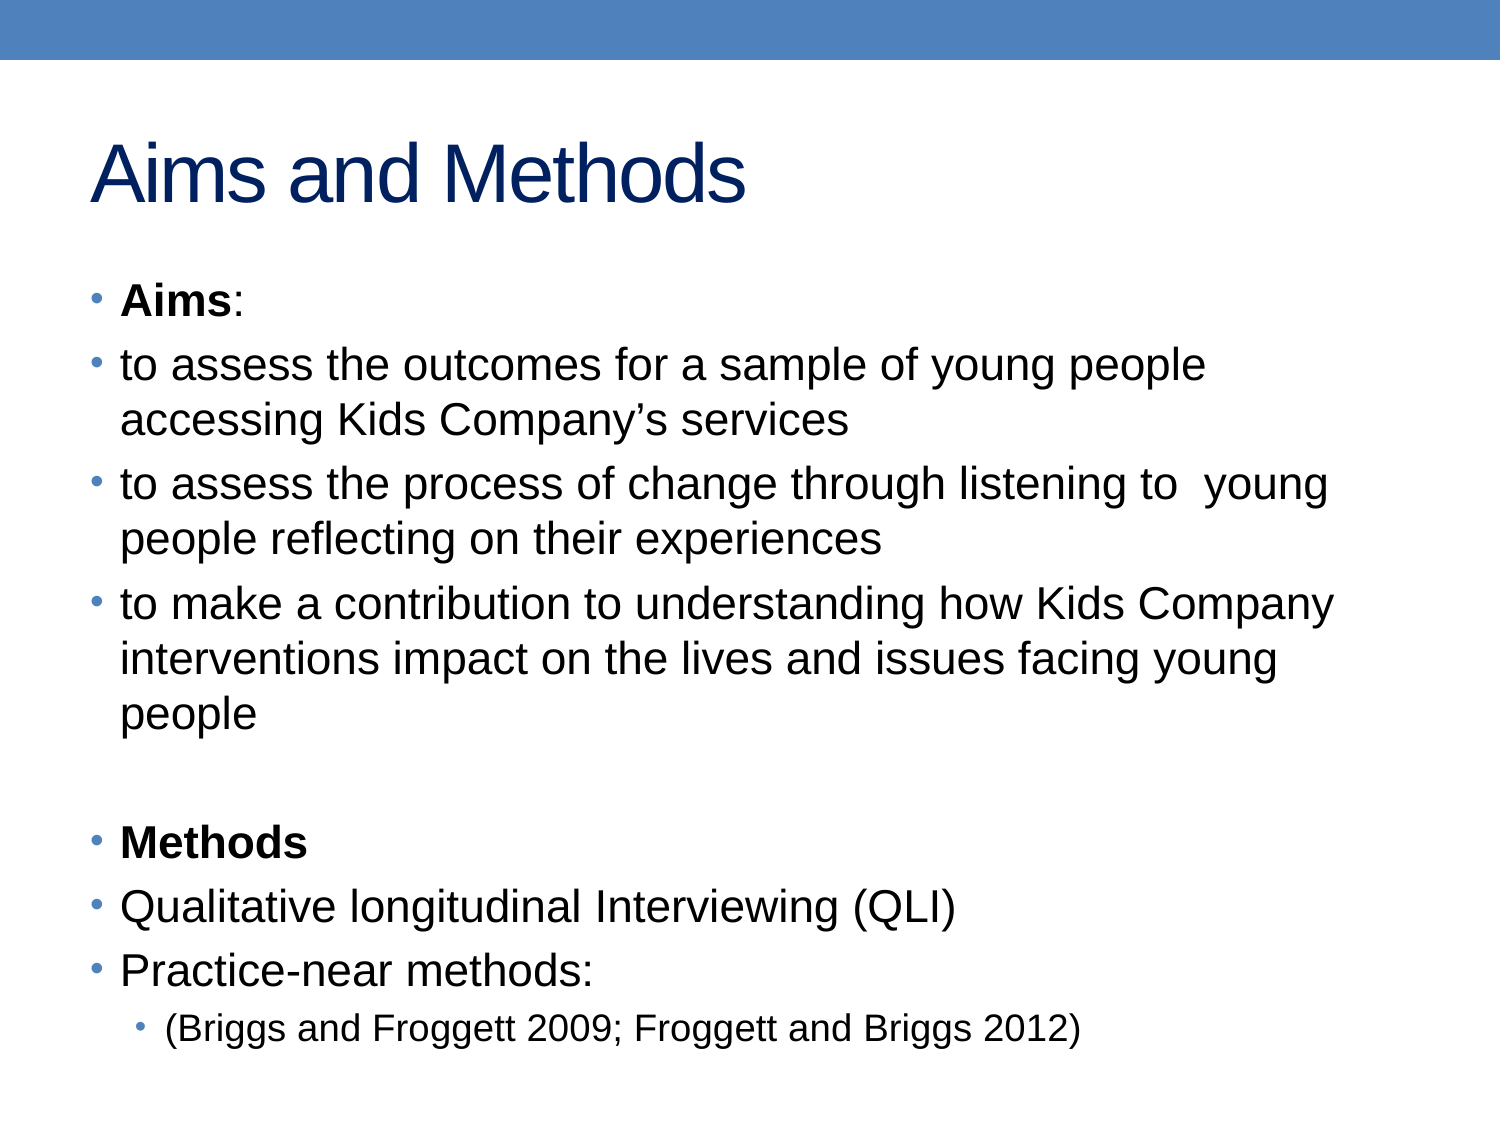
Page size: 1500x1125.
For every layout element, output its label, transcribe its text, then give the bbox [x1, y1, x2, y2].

list Aims: to assess the outcomes for a sample of young people accessing Kids Company’s services to assess the process of change through listening to young people reflecting on their experiences to make a contribution to understanding how Kids Company interventions impact on the lives and issues facing young people Methods Qualitative longitudinal Interviewing (QLI) Practice-near methods: (Briggs and Froggett 2009; Froggett and Briggs 2012) [75, 262, 1425, 1063]
title Aims and Methods [75, 87, 1425, 250]
